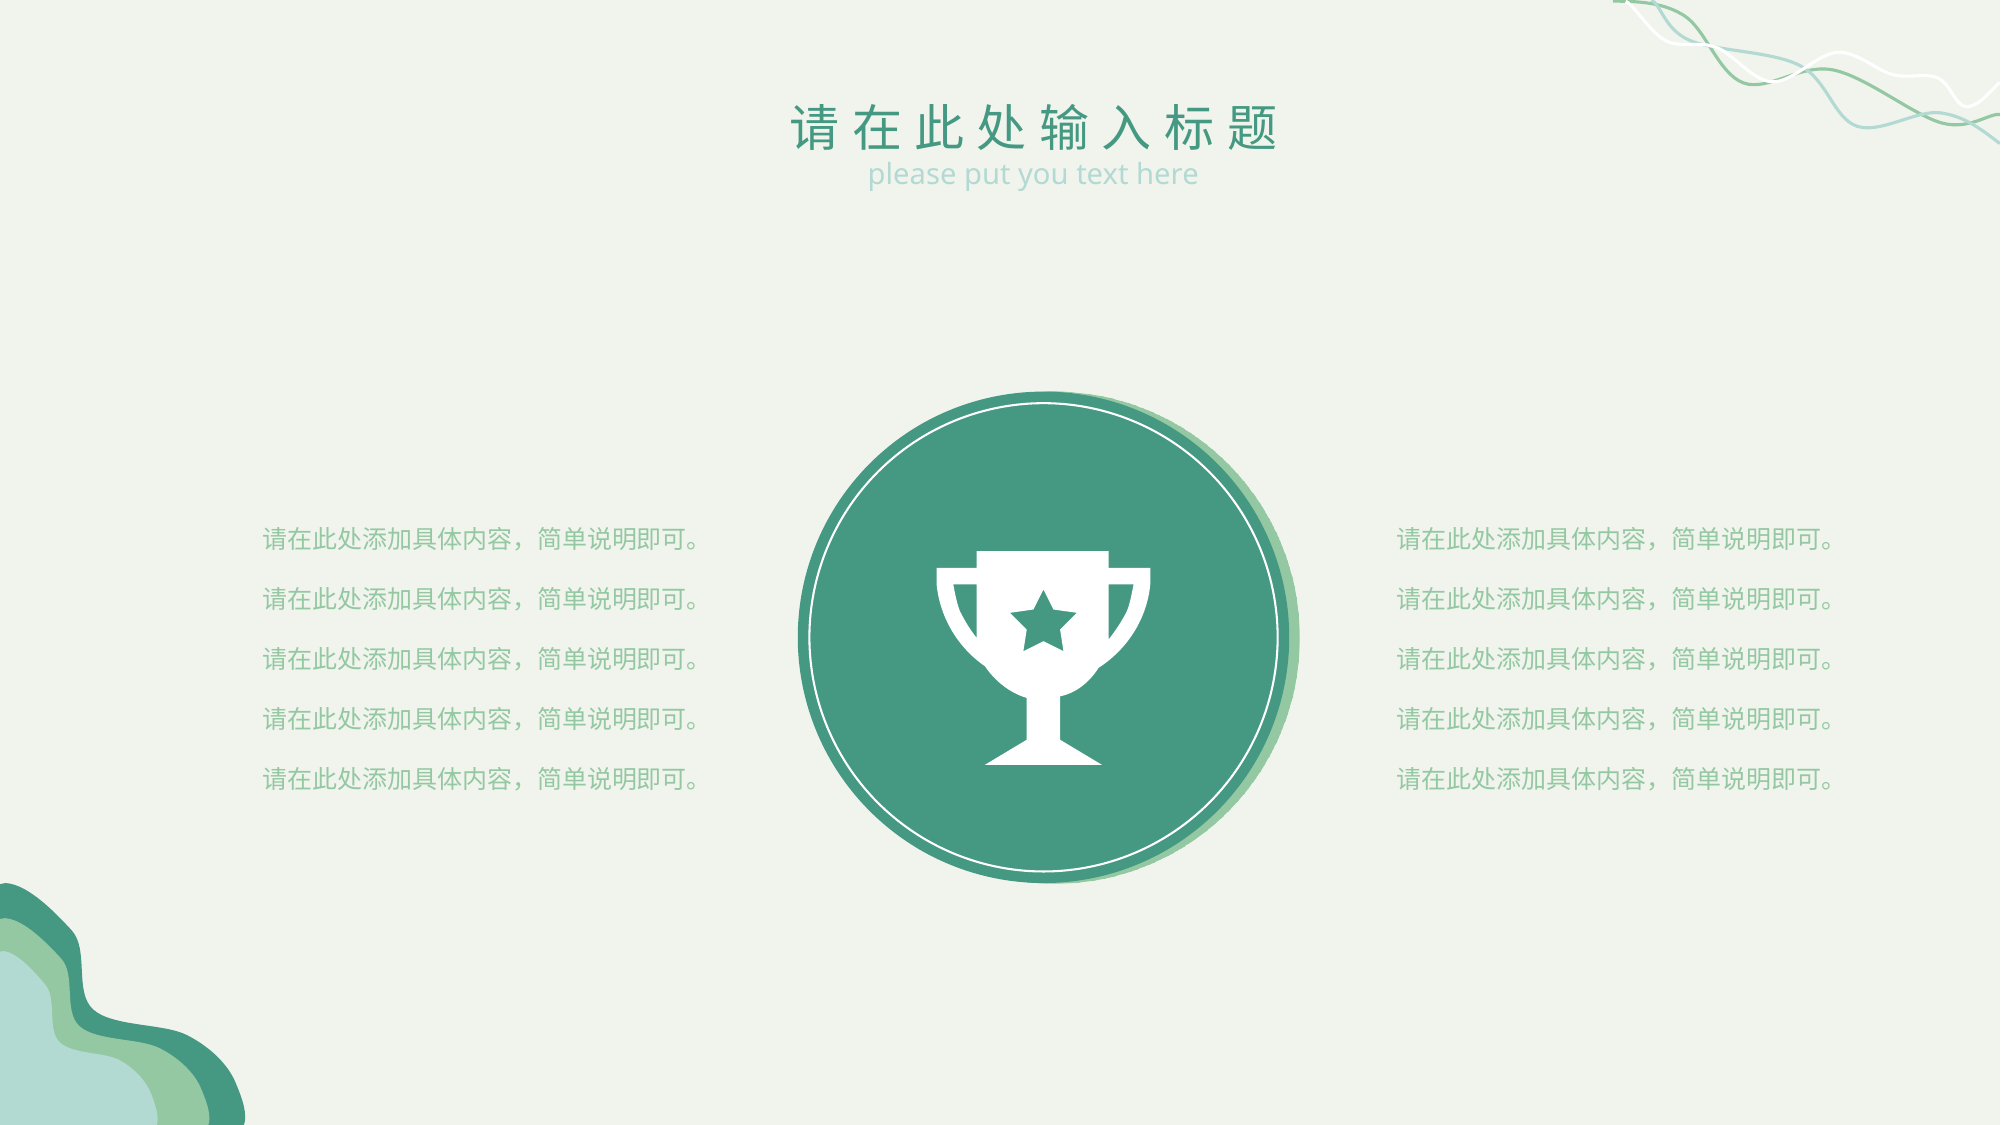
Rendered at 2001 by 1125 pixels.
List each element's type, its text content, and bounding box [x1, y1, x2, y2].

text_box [797, 391, 1290, 884]
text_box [711, 88, 1355, 199]
text_box 请在此处添加具体内容，简单说明即可。请在此处添加具体内容，简单说明即可。 请在此处添加具体内容，简单说明即可。 请在此处添加具体内容，简单说明即可。 请在此处添加具体内容，简单说明即可。 [247, 486, 735, 789]
text_box 请在此处添加具体内容，简单说明即可。请在此处添加具体内容，简单说明即可。 请在此处添加具体内容，简单说明即可。 请在此处添加具体内容，简单说明即可。 请在此处添加具体内容，简单说明即可。 [1382, 486, 1870, 789]
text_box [1620, 0, 2000, 144]
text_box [0, 883, 246, 1125]
